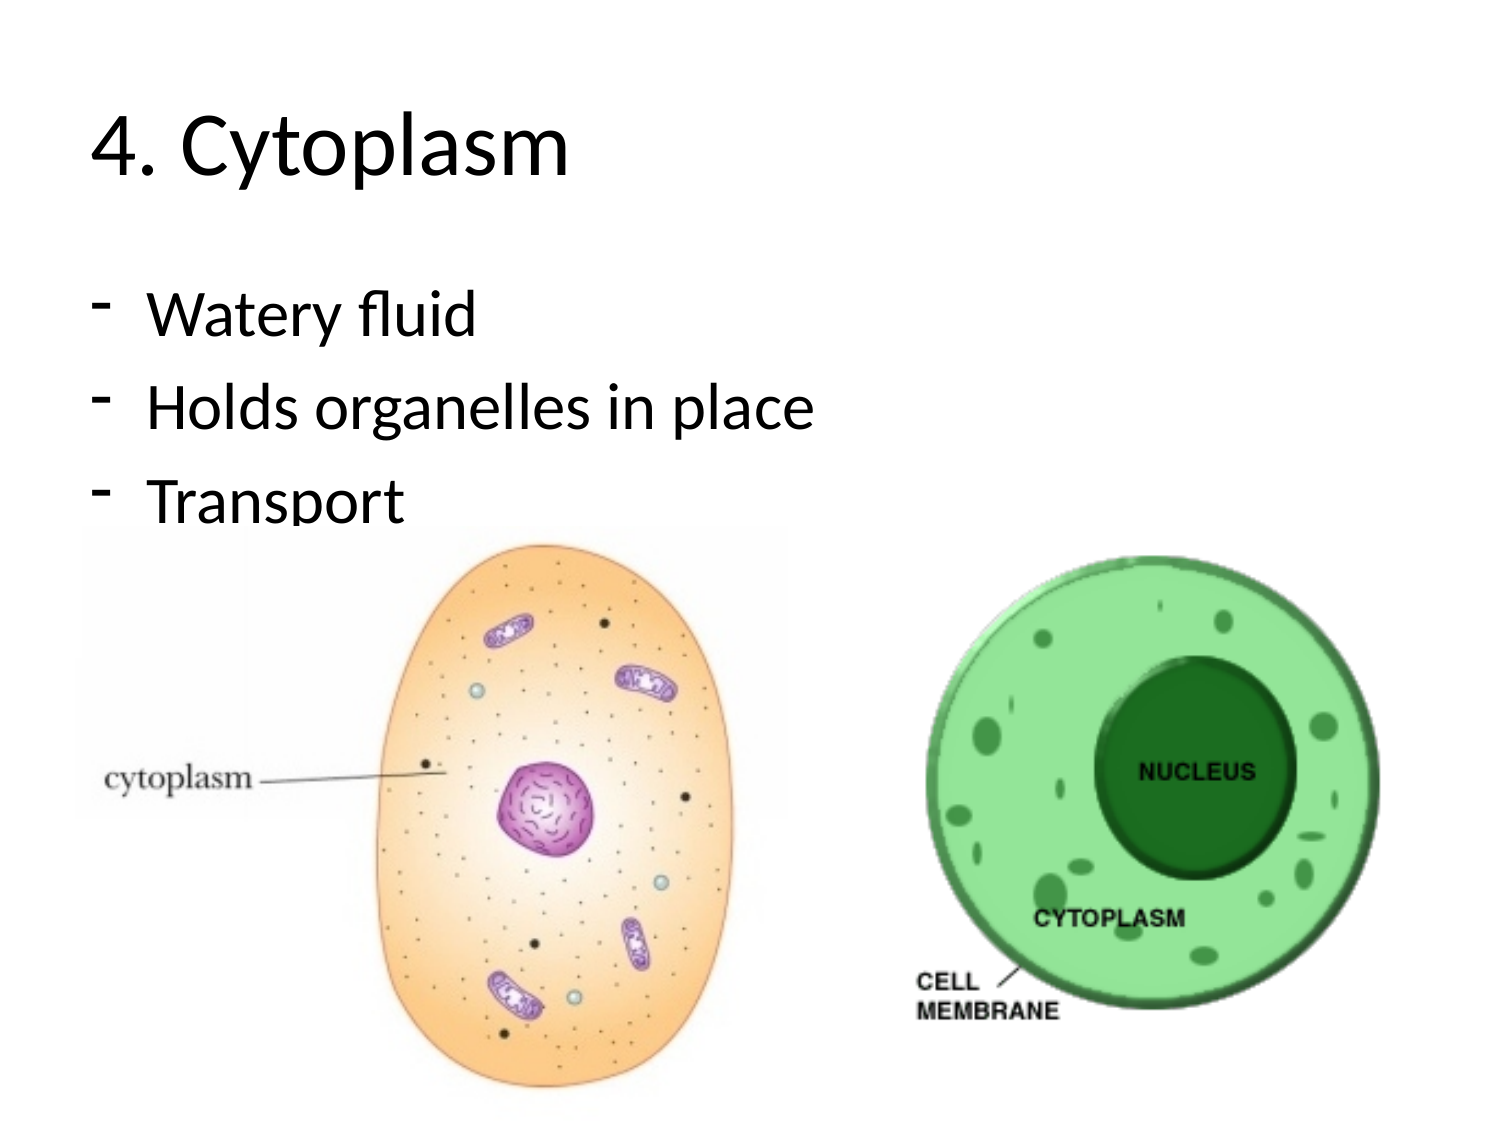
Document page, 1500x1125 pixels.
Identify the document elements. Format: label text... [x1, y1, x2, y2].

title 4. Cytoplasm [75, 45, 1425, 233]
picture [74, 525, 788, 1125]
picture [912, 537, 1401, 1026]
list Watery fluid Holds organelles in place Transport [75, 262, 1425, 1005]
